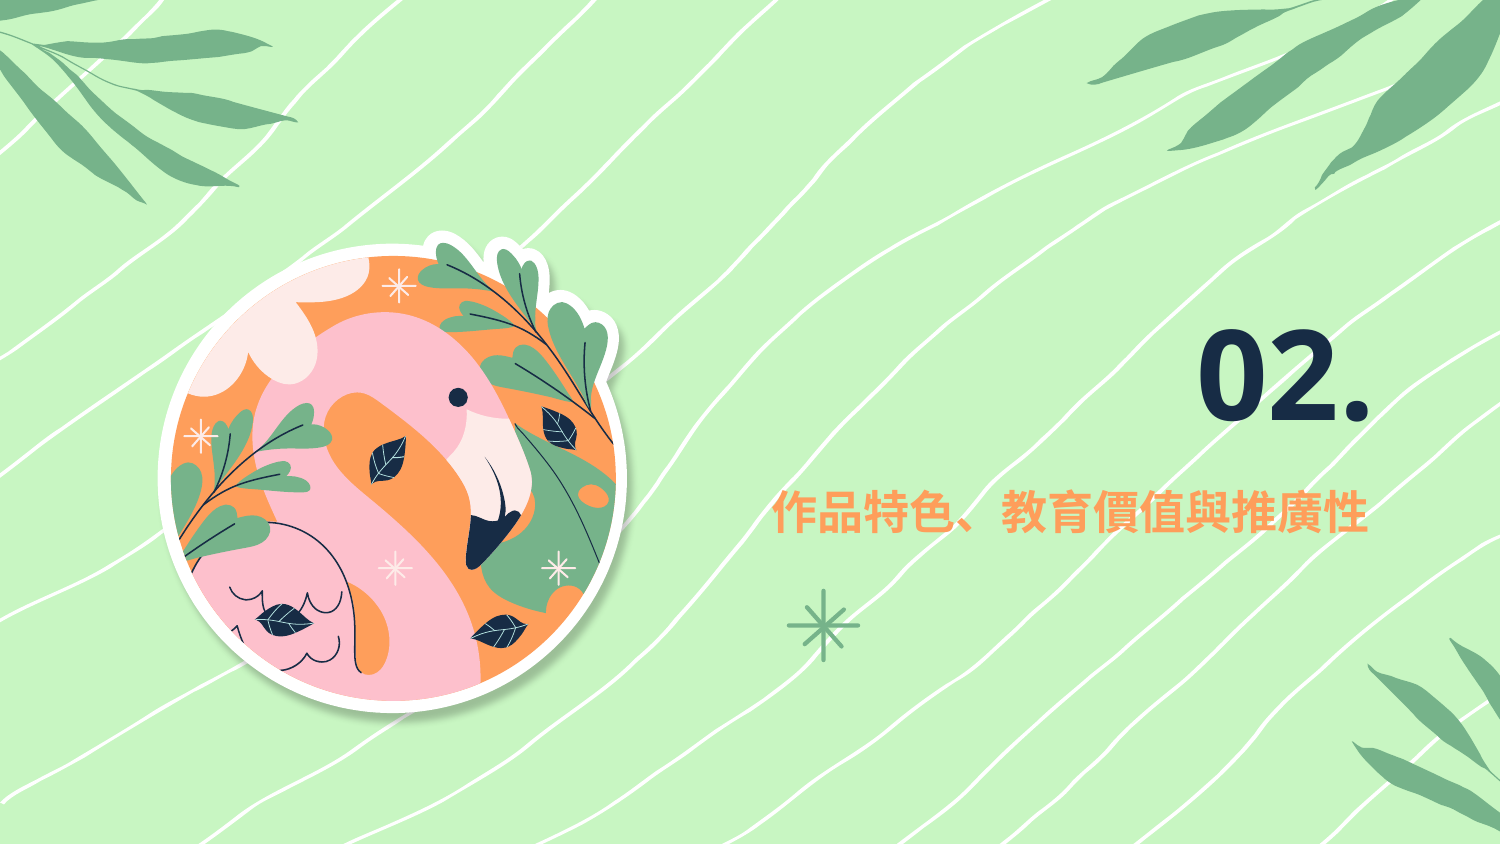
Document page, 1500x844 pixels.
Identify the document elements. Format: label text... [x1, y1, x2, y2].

text_box 02. [898, 286, 1385, 456]
title 作品特色、教育價值與推廣性 [668, 463, 1385, 558]
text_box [157, 230, 628, 714]
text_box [786, 588, 861, 663]
